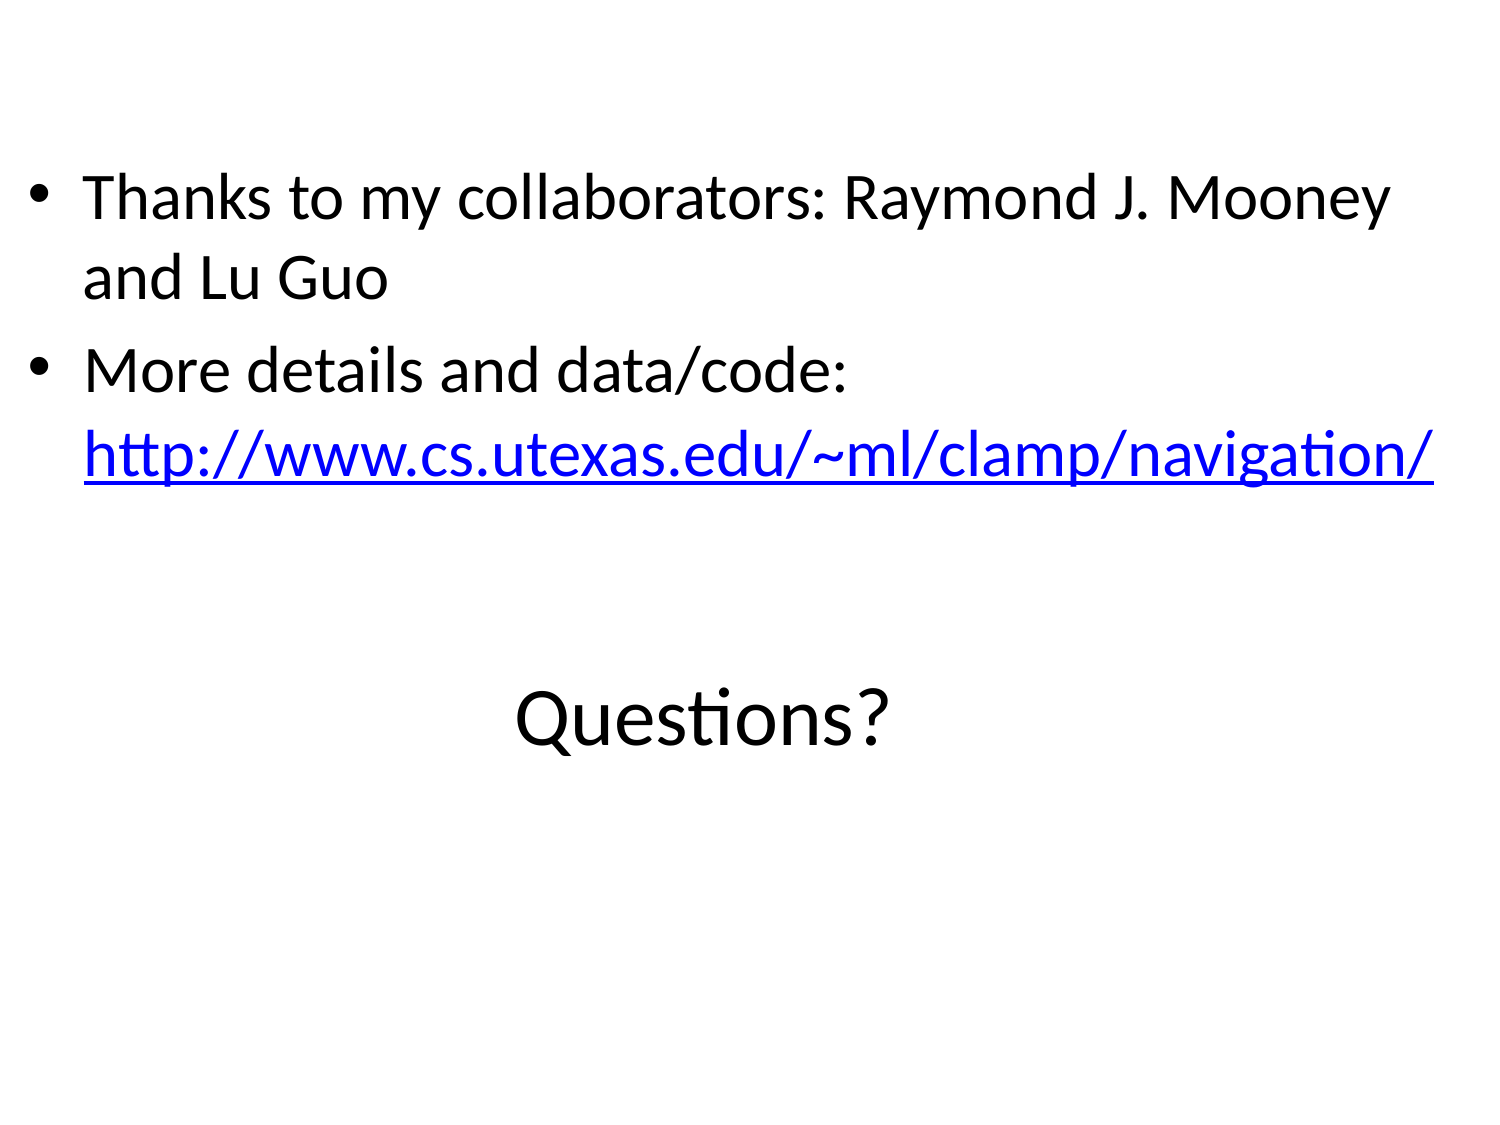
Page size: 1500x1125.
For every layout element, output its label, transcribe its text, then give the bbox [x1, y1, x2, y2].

list Thanks to my collaborators: Raymond J. Mooney and Lu Guo More details and data/code: http://www.cs.utexas.edu/~ml/clamp/navigation/ [12, 145, 1488, 838]
text_box Questions? [500, 654, 975, 770]
